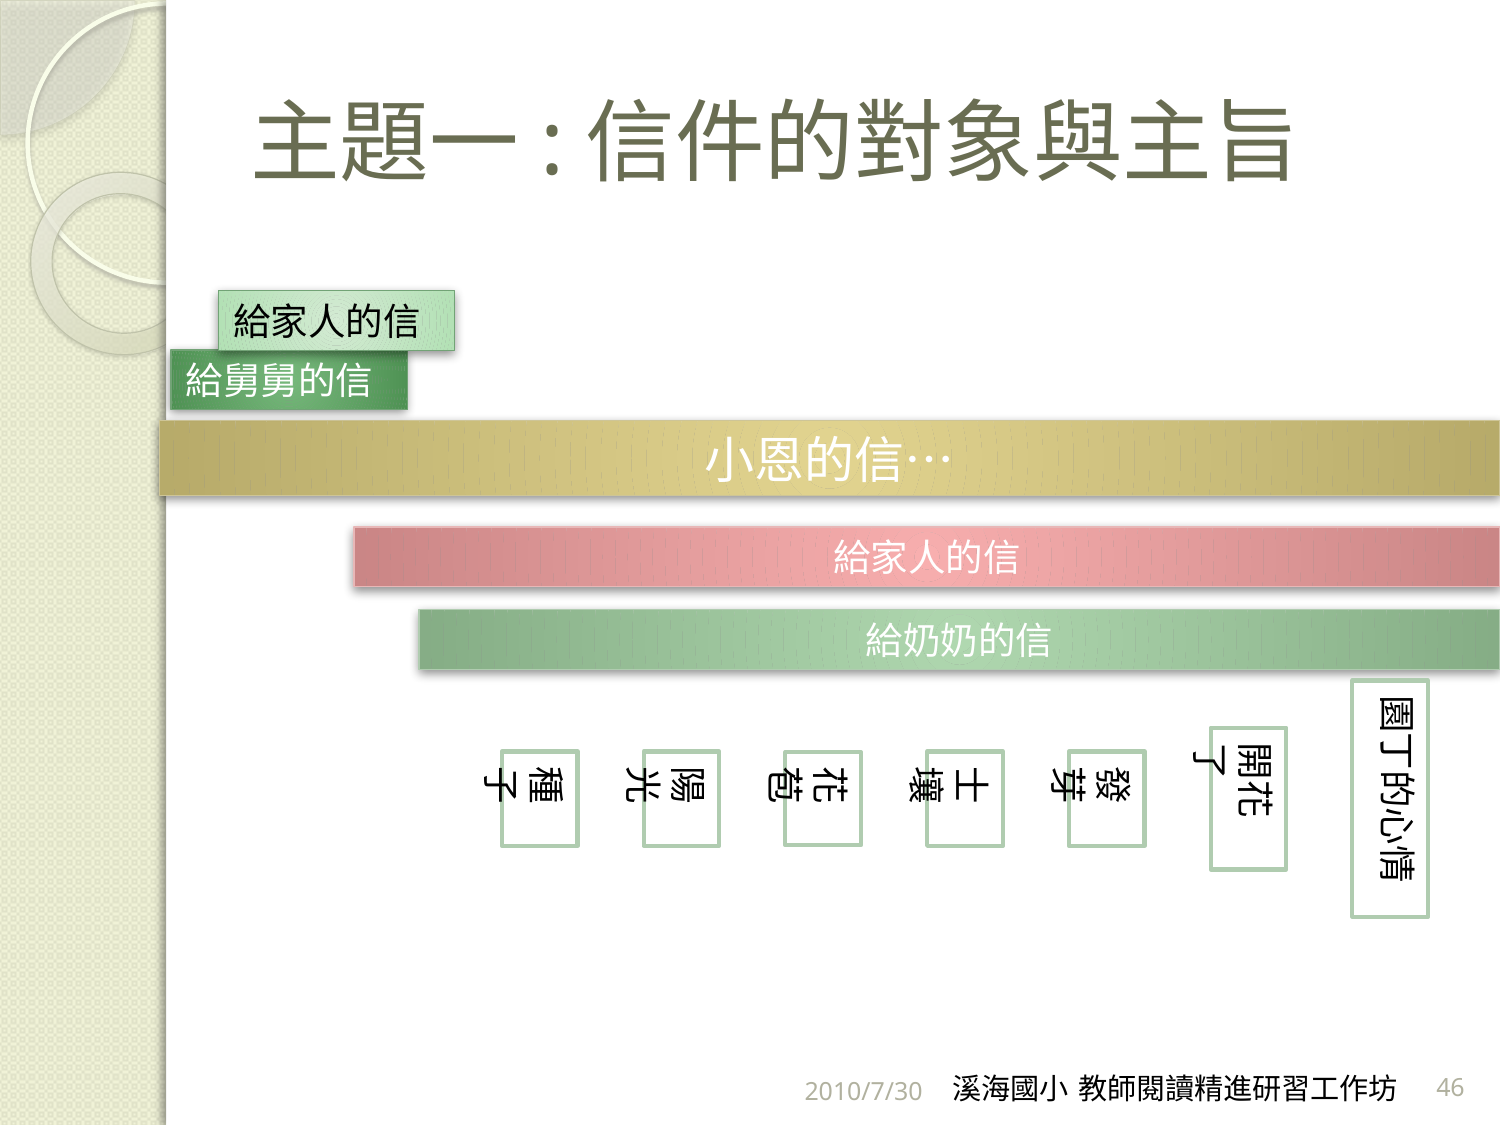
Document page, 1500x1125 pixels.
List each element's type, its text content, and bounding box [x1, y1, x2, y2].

footer 溪海國小 教師閱讀精進研習工作坊 [937, 1034, 1413, 1113]
text_box 給奶奶的信 [418, 609, 1500, 670]
slide_number 46 [1413, 1034, 1488, 1113]
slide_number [587, 1034, 937, 1113]
text_box 小恩的信… [159, 420, 1500, 496]
title 主題一:信件的對象與主旨 [235, 45, 1466, 233]
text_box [170, 290, 455, 411]
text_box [501, 680, 1429, 917]
text_box 給家人的信 [353, 526, 1500, 587]
